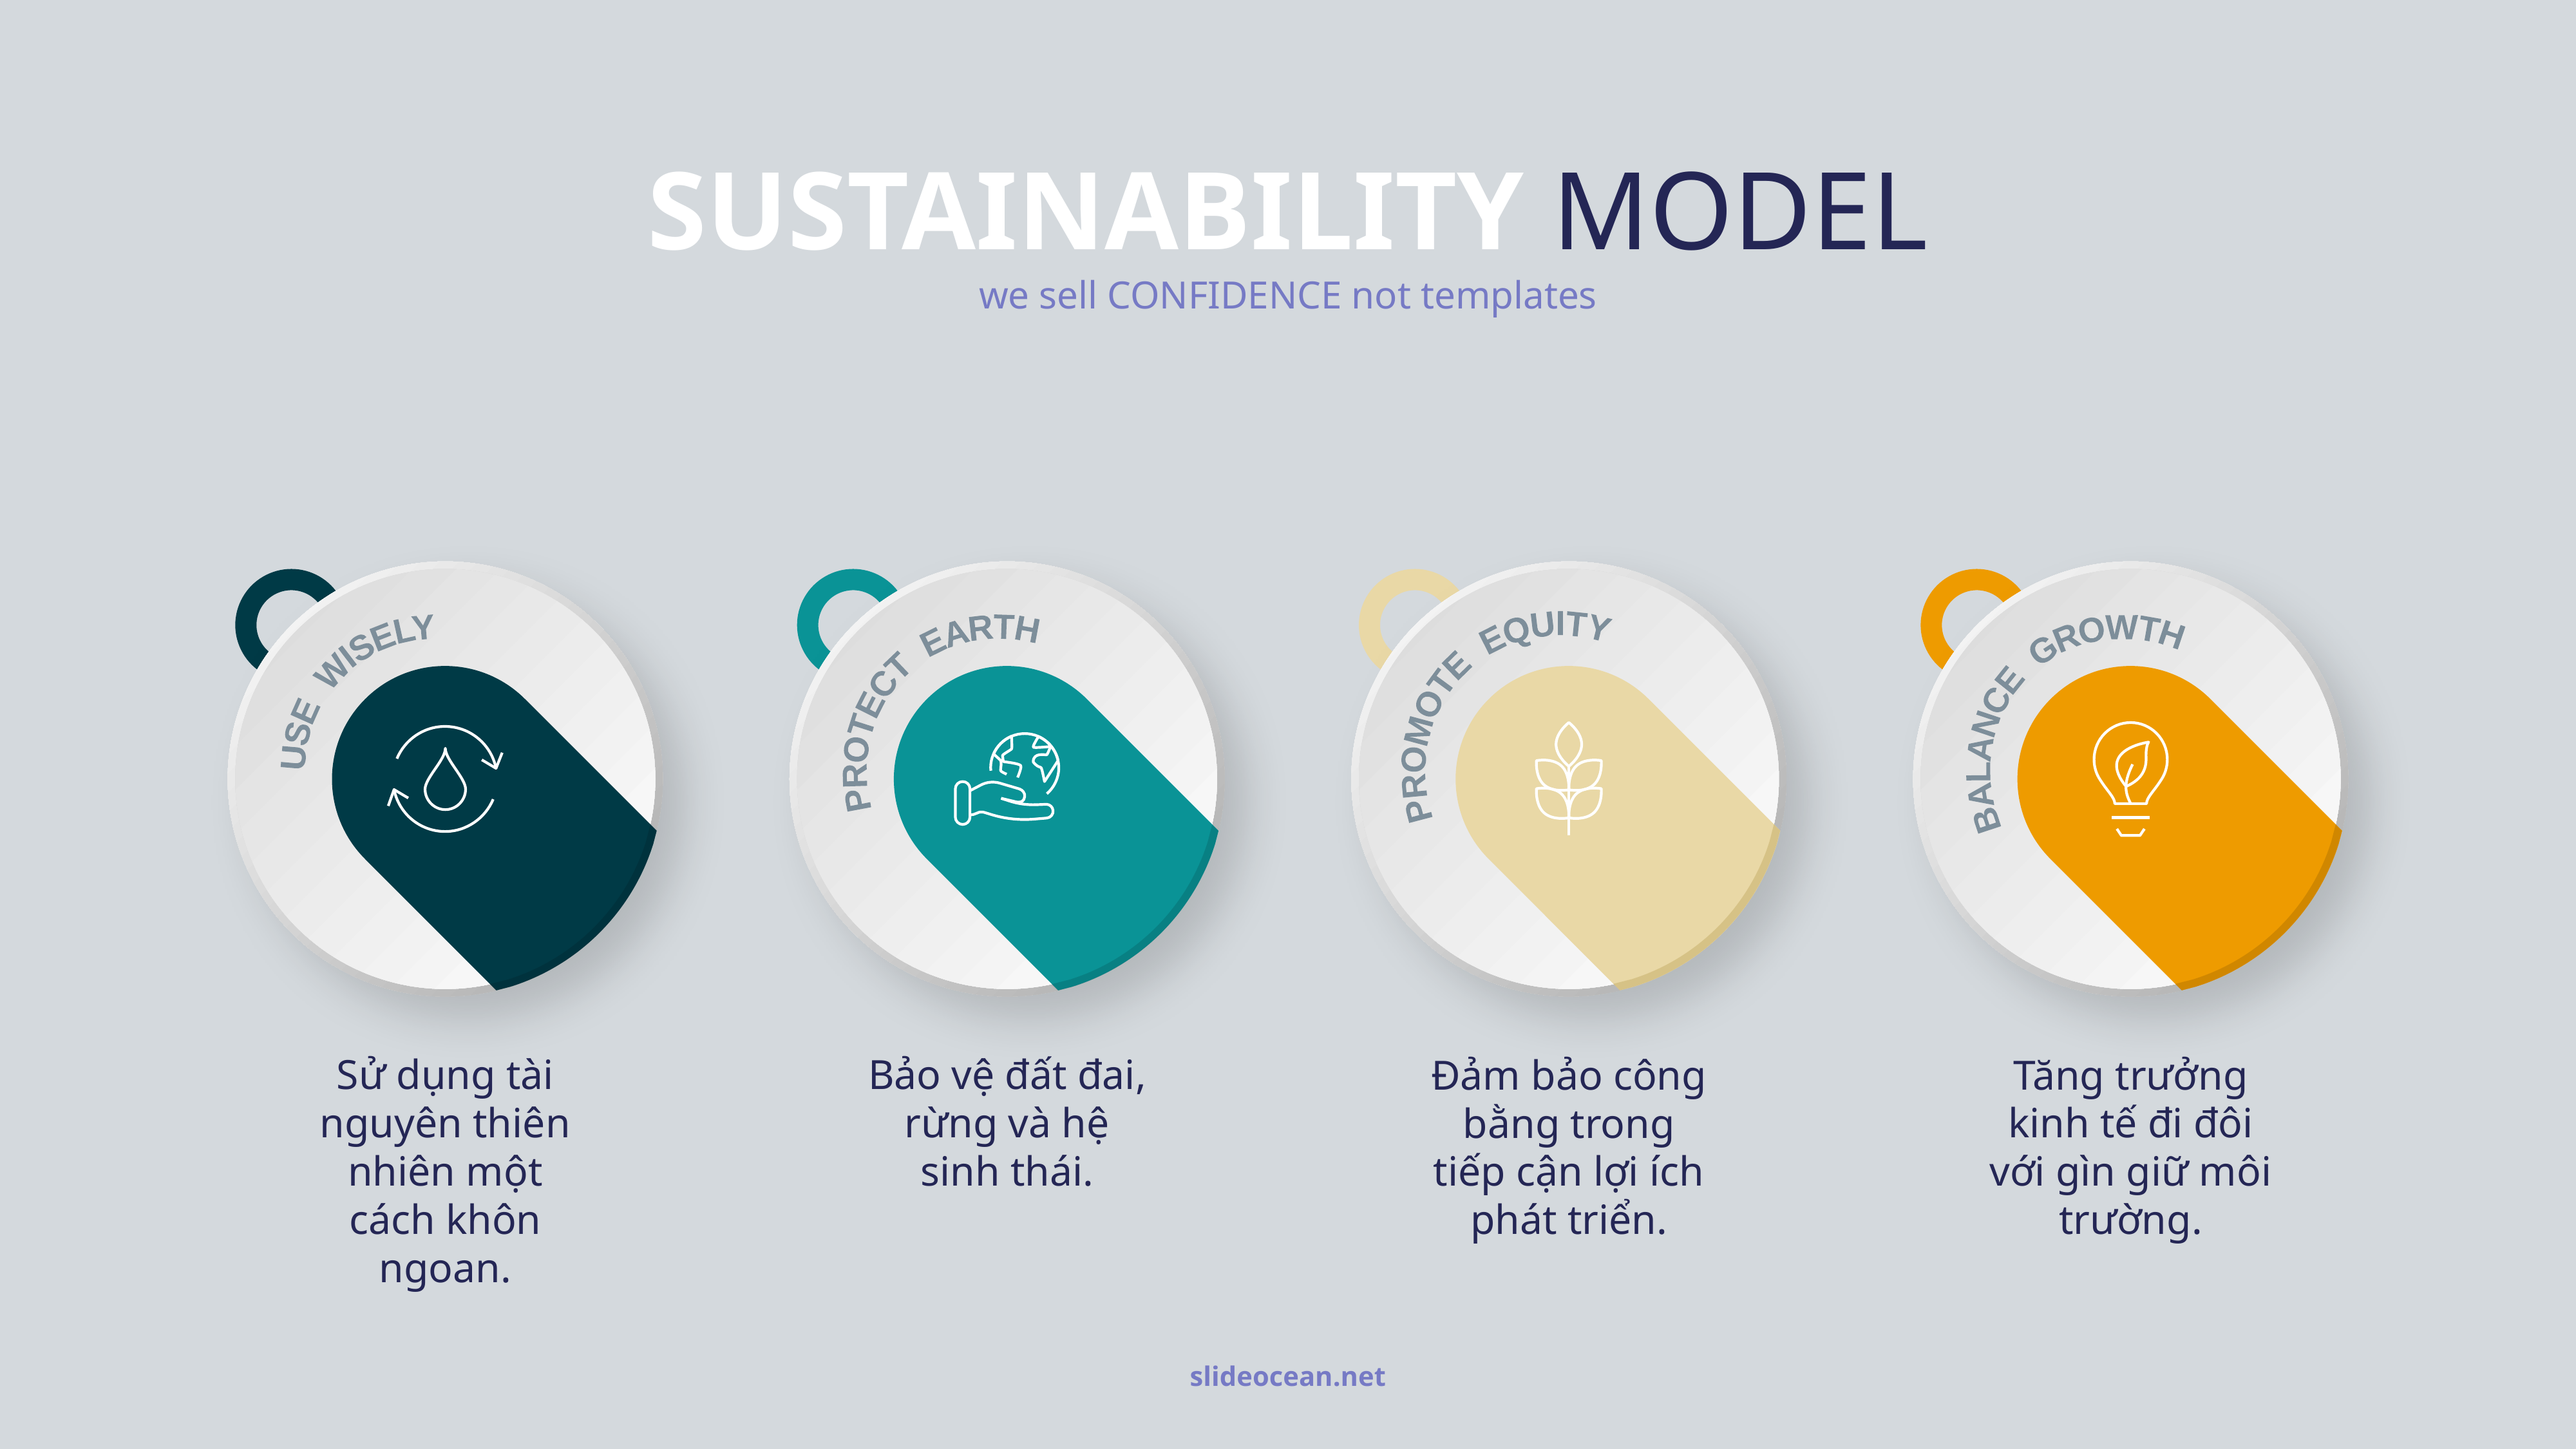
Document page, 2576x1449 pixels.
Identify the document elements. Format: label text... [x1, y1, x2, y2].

text_box SUSTAINABILITY MODEL [638, 137, 1938, 276]
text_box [2017, 666, 2342, 990]
text_box we sell CONFIDENCE not templates [969, 266, 1607, 321]
text_box slideocean.net [1180, 1354, 1396, 1397]
text_box Đảm bảo công bằng trong tiếp cận lợi ích phát triển. [1414, 1045, 1724, 1247]
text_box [227, 561, 663, 997]
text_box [1351, 561, 1786, 997]
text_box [893, 666, 1219, 991]
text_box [1913, 561, 2349, 997]
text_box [332, 666, 657, 991]
text_box Tăng trưởng kinh tế đi đôi với gìn giữ môi trường. [1976, 1045, 2286, 1247]
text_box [789, 561, 1225, 997]
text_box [1455, 666, 1781, 990]
text_box Bảo vệ đất đai, rừng và hệ sinh thái. [852, 1045, 1162, 1199]
text_box Sử dụng tài nguyên thiên nhiên một cách khôn ngoan. [290, 1045, 600, 1296]
